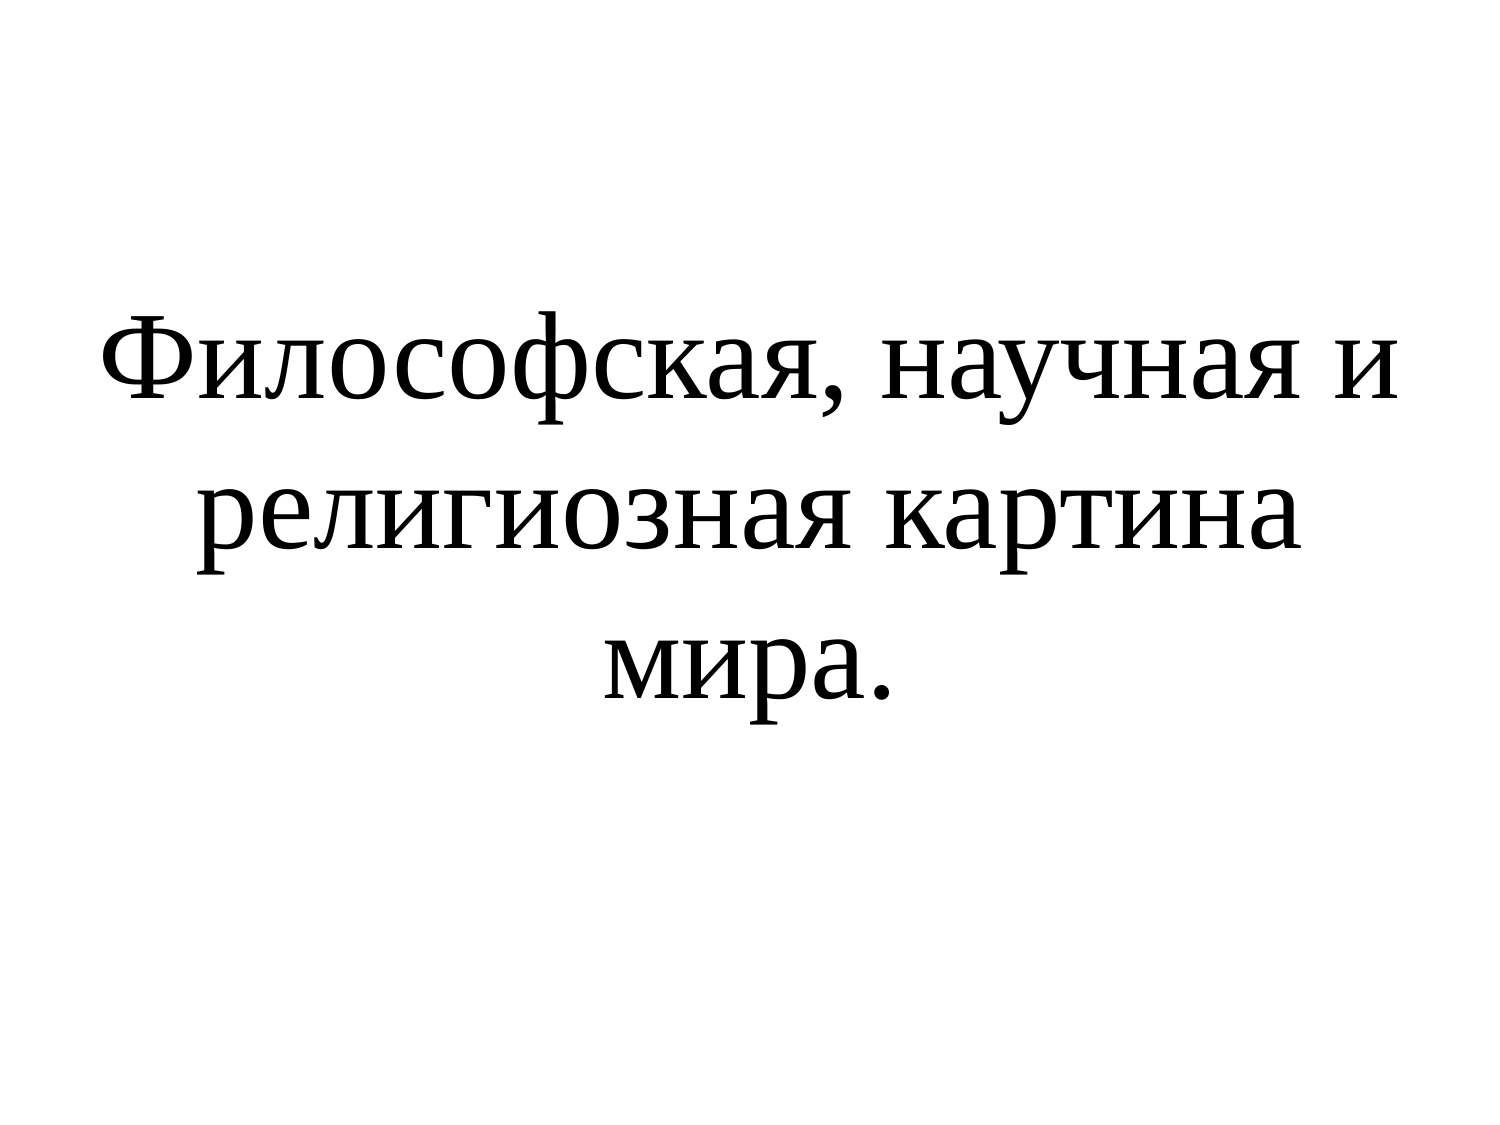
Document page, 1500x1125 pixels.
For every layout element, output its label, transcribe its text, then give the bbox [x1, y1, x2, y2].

title Философская, научная и религиозная картина мира. [75, 45, 1425, 953]
